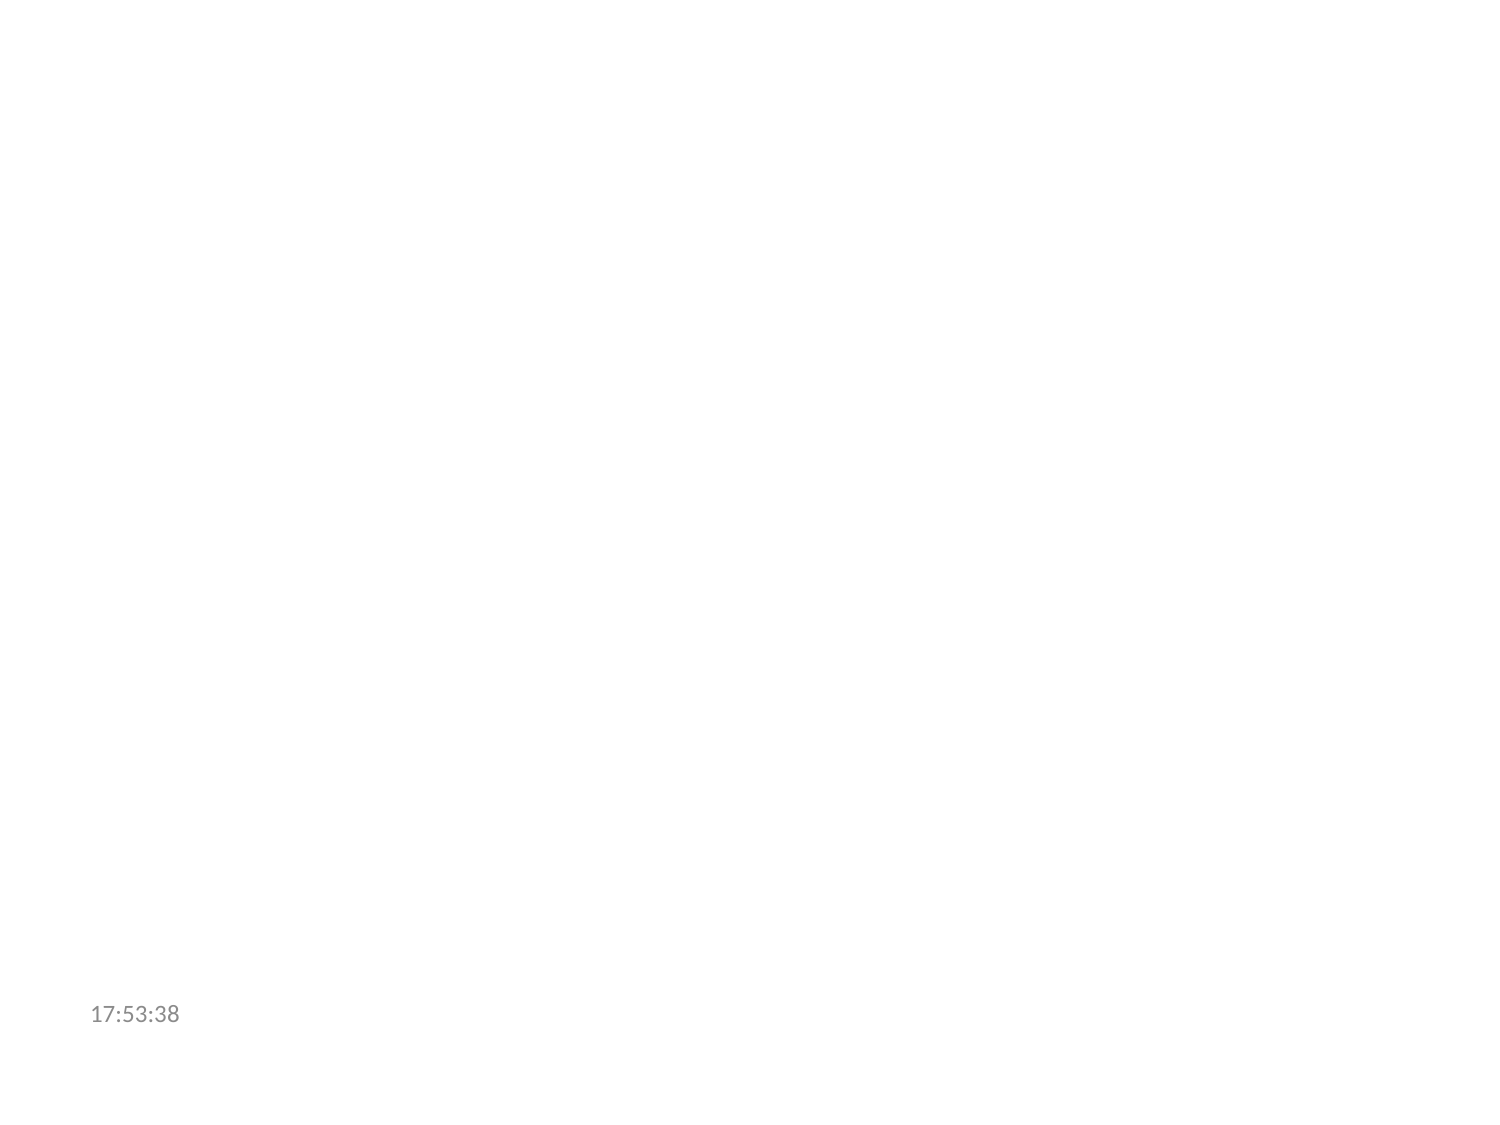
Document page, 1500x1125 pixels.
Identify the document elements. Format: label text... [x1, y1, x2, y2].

text_box 15:35:09 [75, 982, 425, 1043]
